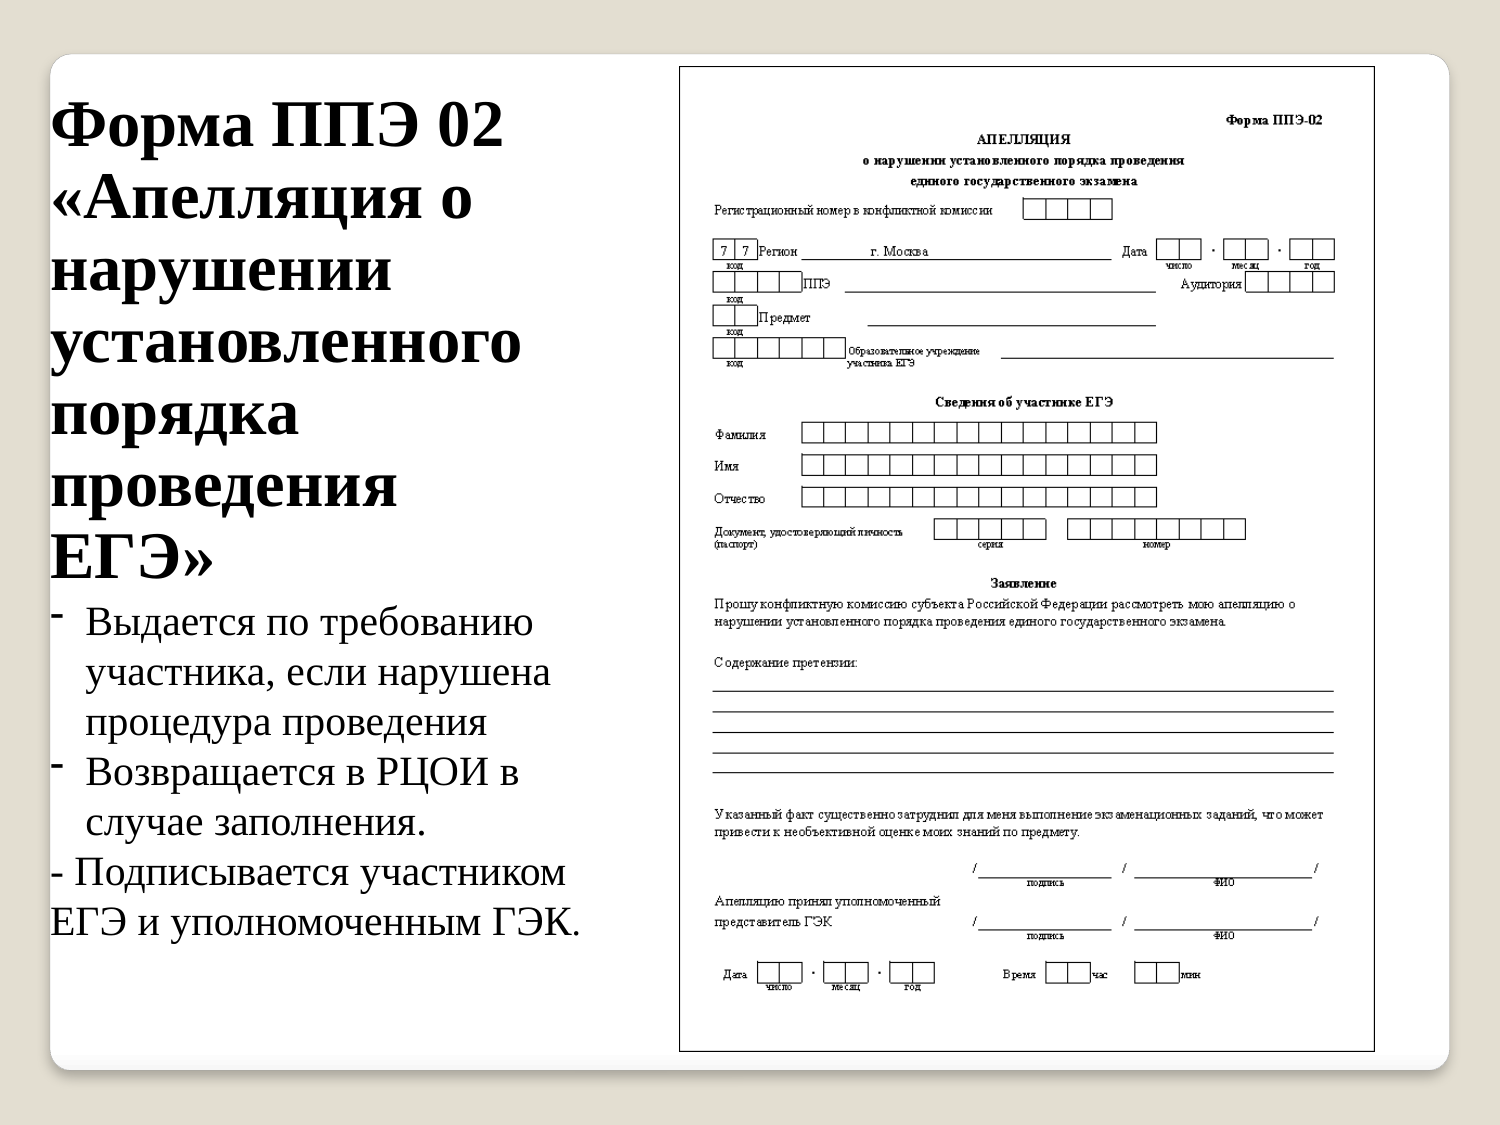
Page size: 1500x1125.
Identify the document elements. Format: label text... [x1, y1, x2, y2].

picture [678, 66, 1376, 1052]
text_box Форма ППЭ 02 «Апелляция о нарушении установленного порядка проведения ЕГЭ» [35, 81, 586, 586]
text_box Выдается по требованию участника, если нарушена процедура проведения Возвращается в РЦОИ в случае заполнения. - Подписывается участником ЕГЭ и уполномоченным ГЭК. [35, 586, 632, 996]
